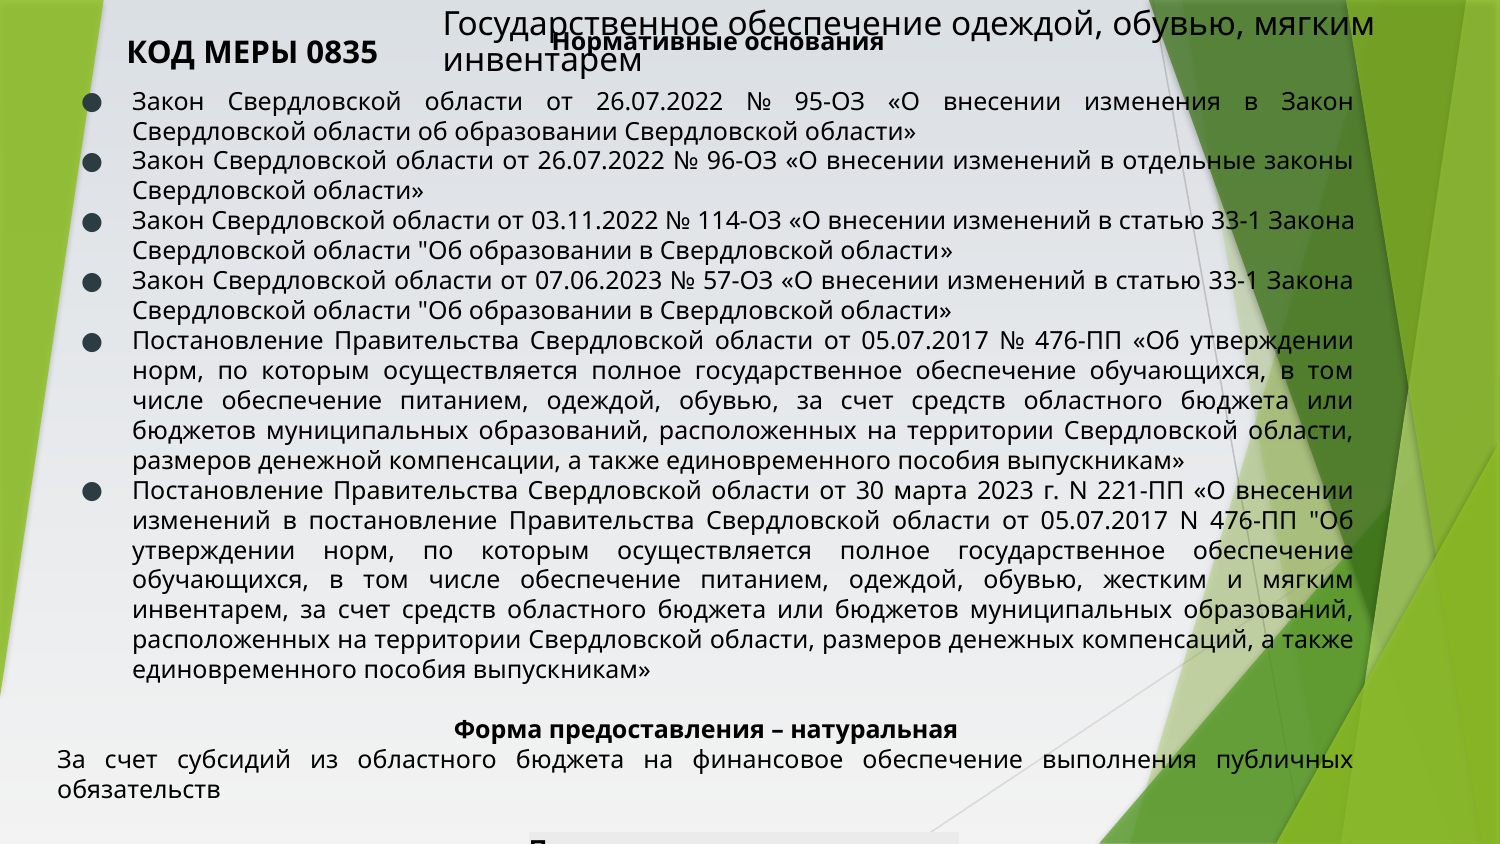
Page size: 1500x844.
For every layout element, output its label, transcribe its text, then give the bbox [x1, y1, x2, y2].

text_box КОД МЕРЫ 0835 [0, 13, 394, 89]
title Государственное обеспечение одеждой, обувью, мягким инвентарем [431, 13, 1465, 76]
text_box Нормативные основания Закон Свердловской области от 26.07.2022 № 95-ОЗ «О внесении изменения в Закон Свердловской области об образовании Свердловской области» Закон Свердловской области от 26.07.2022 № 96-ОЗ «О внесении изменений в отдельные законы Свердловской области» Закон Свердловской области от 03.11.2022 № 114-ОЗ «О внесении изменений в статью 33-1 Закона Свердловской области "Об образовании в Свердловской области» Закон Свердловской области от 07.06.2023 № 57-ОЗ «О внесении изменений в статью 33-1 Закона Свердловской области "Об образовании в Свердловской области» Постановление Правительства Свердловской области от 05.07.2017 № 476-ПП «Об утверждении норм, по которым осуществляется полное государственное обеспечение обучающихся, в том числе обеспечение питанием, одеждой, обувью, за счет средств областного бюджета или бюджетов муниципальных образований, расположенных на территории Свердловской области, размеров денежной компенсации, а также единовременного пособия выпускникам» Постановление Правительства Свердловской области от 30 марта 2023 г. N 221-ПП «О внесении изменений в постановление Правительства Свердловской области от 05.07.2017 N 476-ПП "Об утверждении норм, по которым осуществляется полное государственное обеспечение обучающихся, в том числе обеспечение питанием, одеждой, обувью, жестким и мягким инвентарем, за счет средств областного бюджета или бюджетов муниципальных образований, расположенных на территории Свердловской области, размеров денежных компенсаций, а также единовременного пособия выпускникам» Форма предоставления – натуральная За счет субсидий из областного бюджета на финансовое обеспечение выполнения публичных обязательств Периодичность предоставления Ежегодно [45, 137, 1367, 721]
